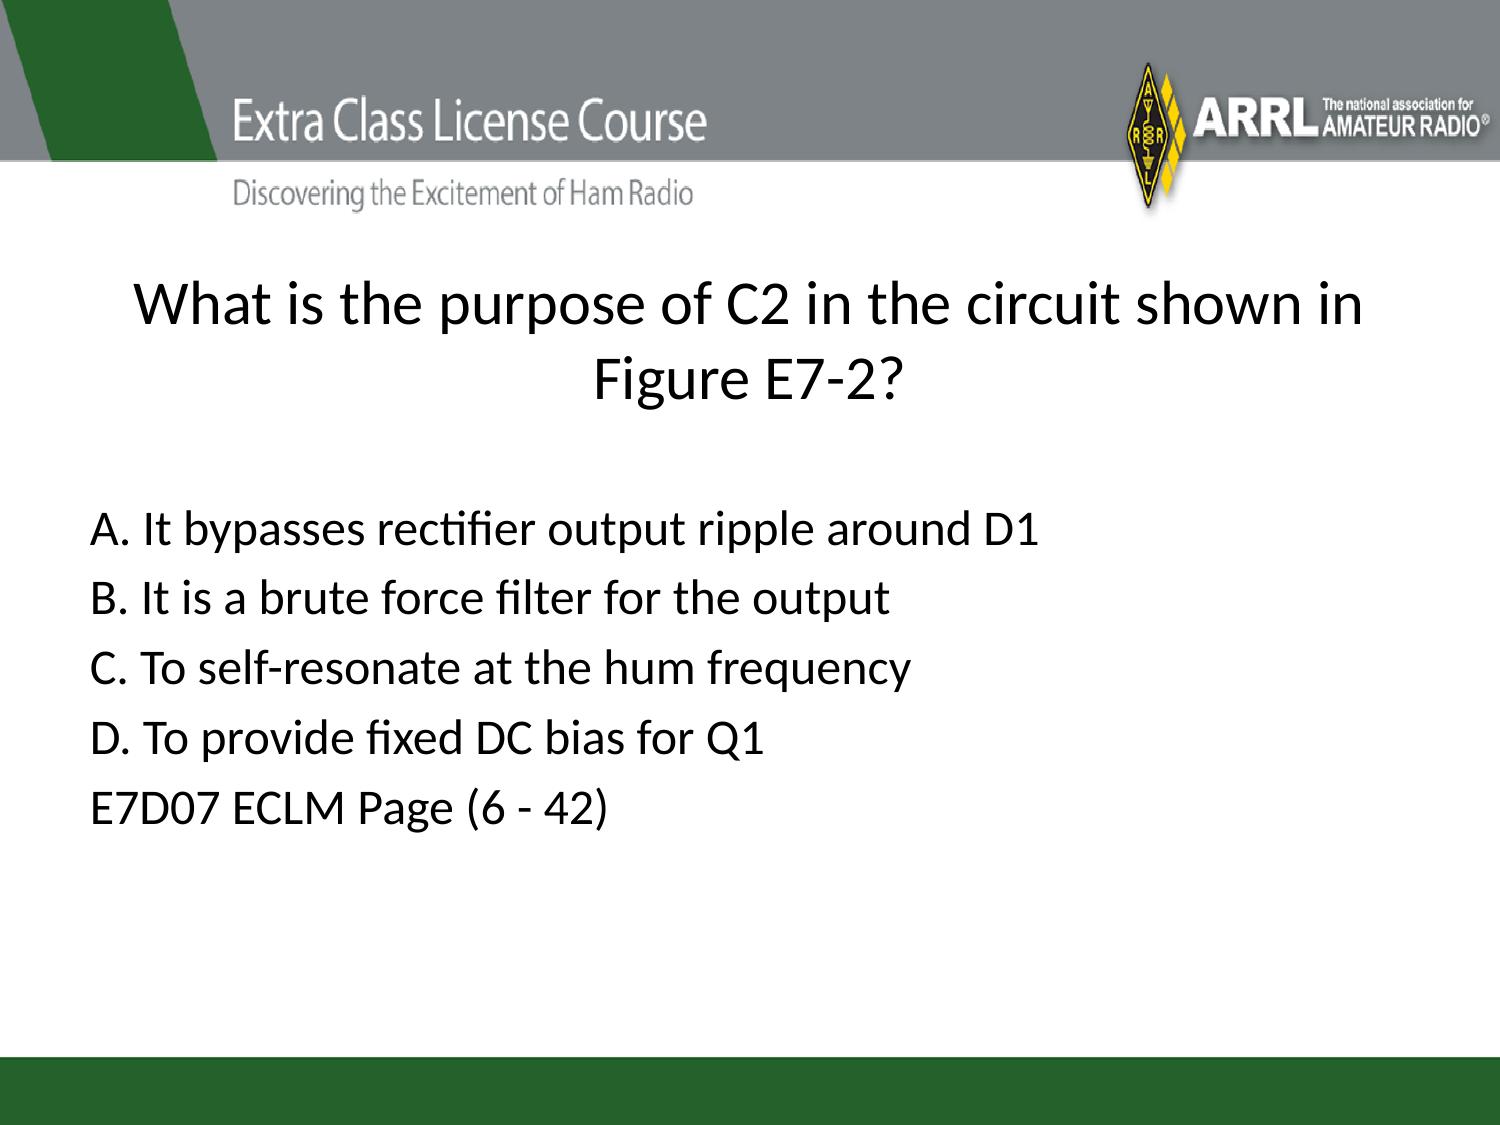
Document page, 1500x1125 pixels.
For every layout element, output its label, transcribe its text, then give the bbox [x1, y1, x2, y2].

list A. It bypasses rectifier output ripple around D1 B. It is a brute force filter for the output C. To self-resonate at the hum frequency D. To provide fixed DC bias for Q1 E7D07 ECLM Page (6 - 42) [75, 487, 1425, 1005]
picture [0, 0, 1500, 1125]
title What is the purpose of C2 in the circuit shown in Figure E7-2? [75, 254, 1425, 435]
